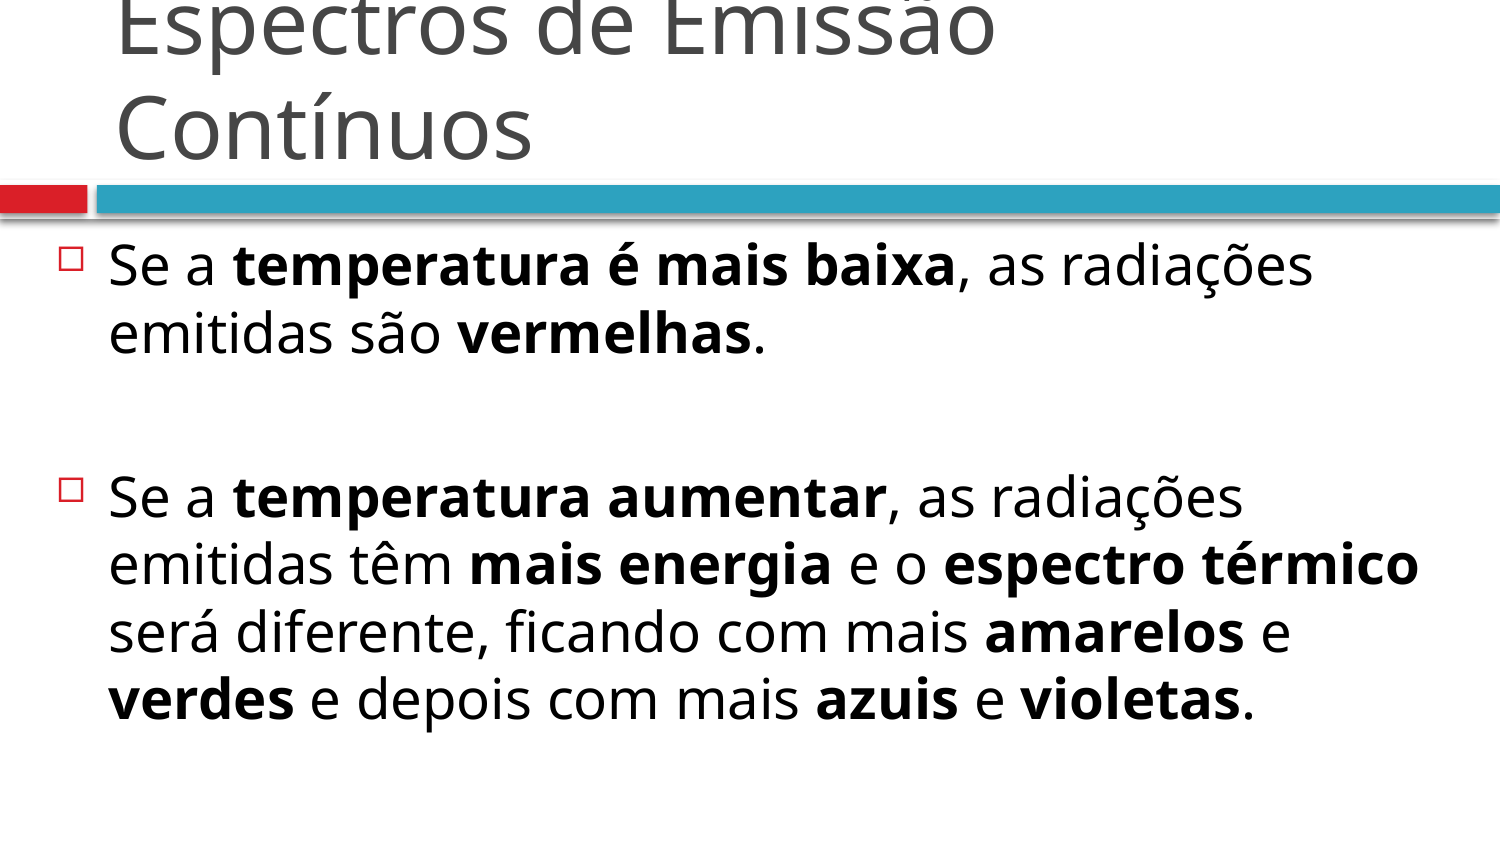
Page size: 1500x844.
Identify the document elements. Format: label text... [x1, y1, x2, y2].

list Se a temperatura é mais baixa, as radiações emitidas são vermelhas. Se a temperatura aumentar, as radiações emitidas têm mais energia e o espectro térmico será diferente, ficando com mais amarelos e verdes e depois com mais azuis e violetas. [41, 221, 1483, 759]
title Espectros de Emissão Contínuos [99, 19, 1438, 185]
